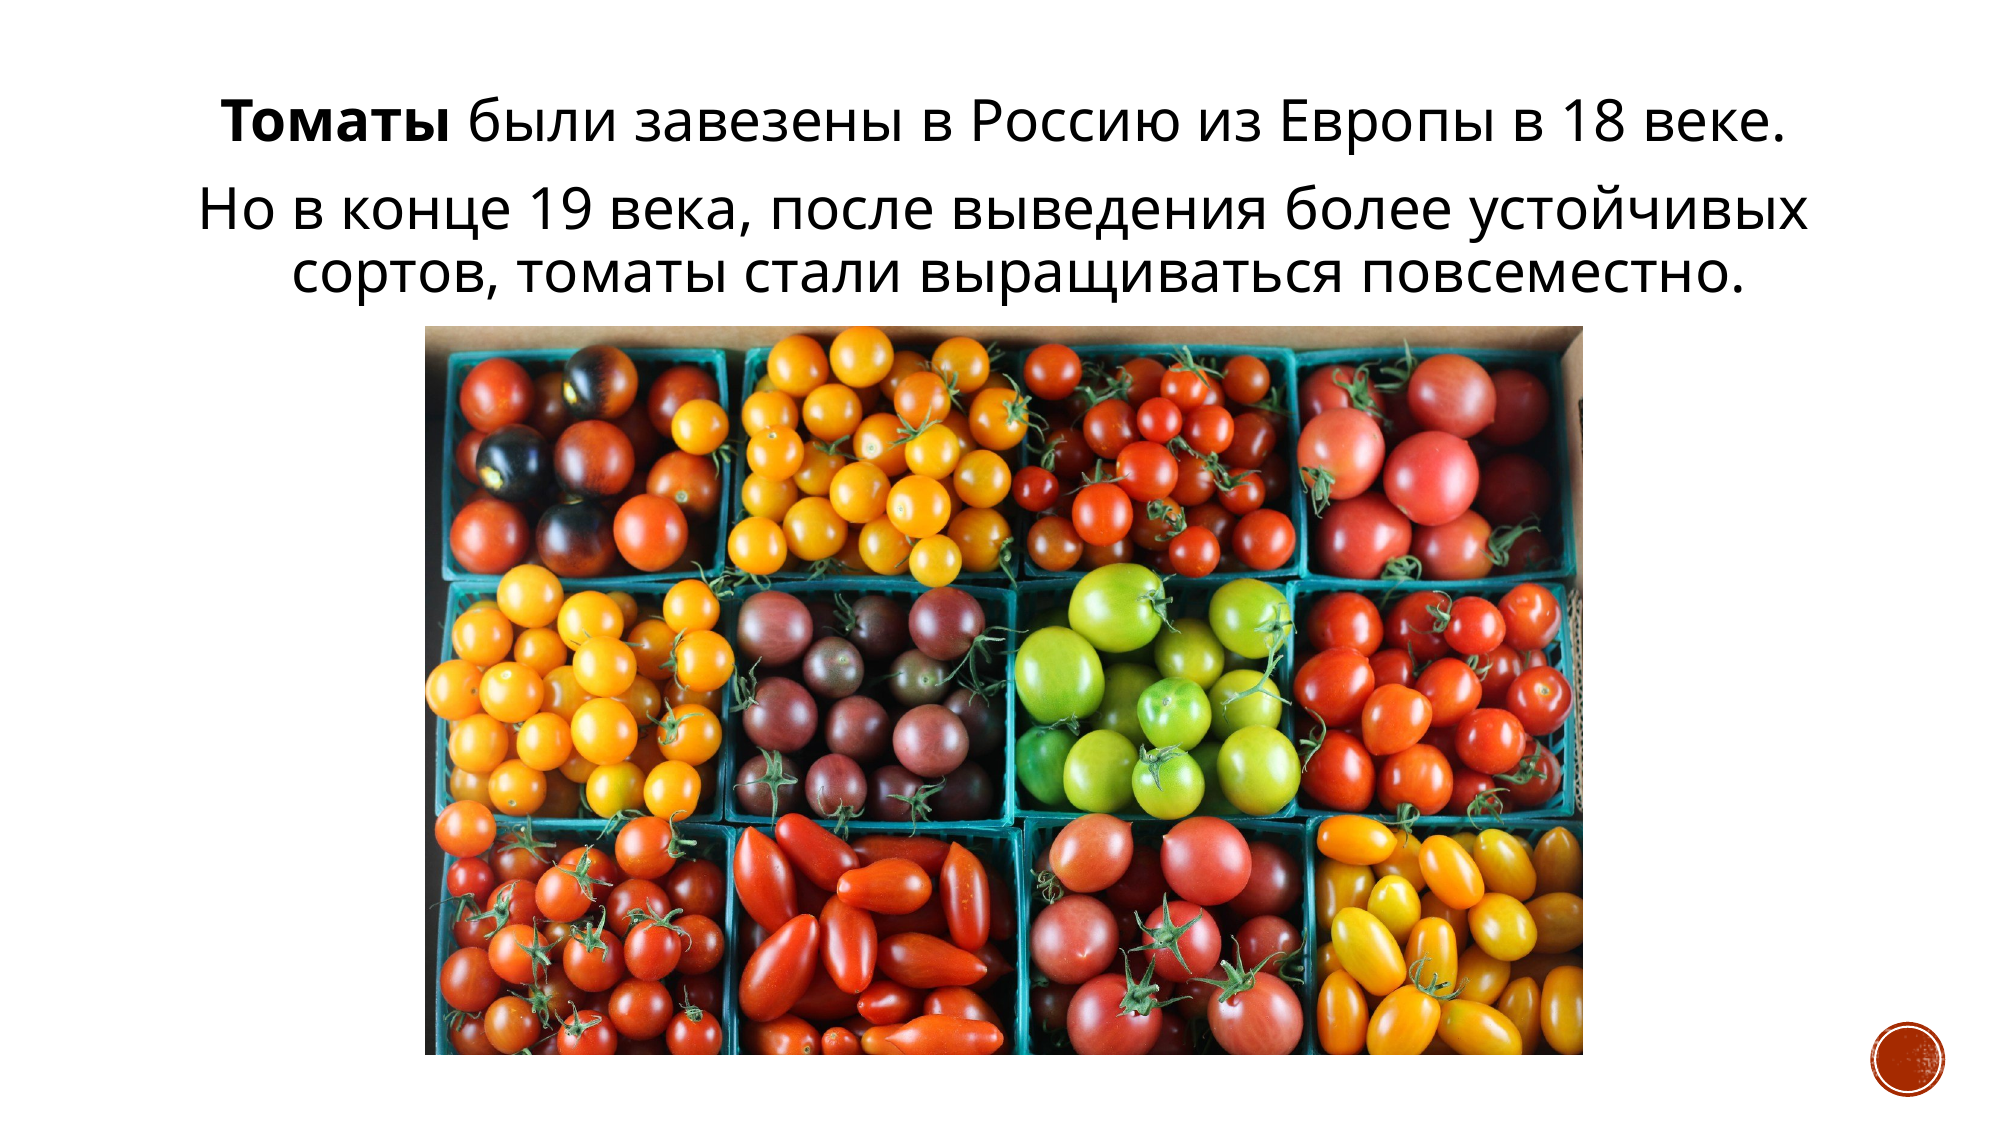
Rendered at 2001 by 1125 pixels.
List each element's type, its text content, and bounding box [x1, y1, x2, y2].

picture [425, 326, 1583, 1055]
list Томаты были завезены в Россию из Европы в 18 веке. Но в конце 19 века, после выведения более устойчивых сортов, томаты стали выращиваться повсеместно. [178, 84, 1829, 749]
